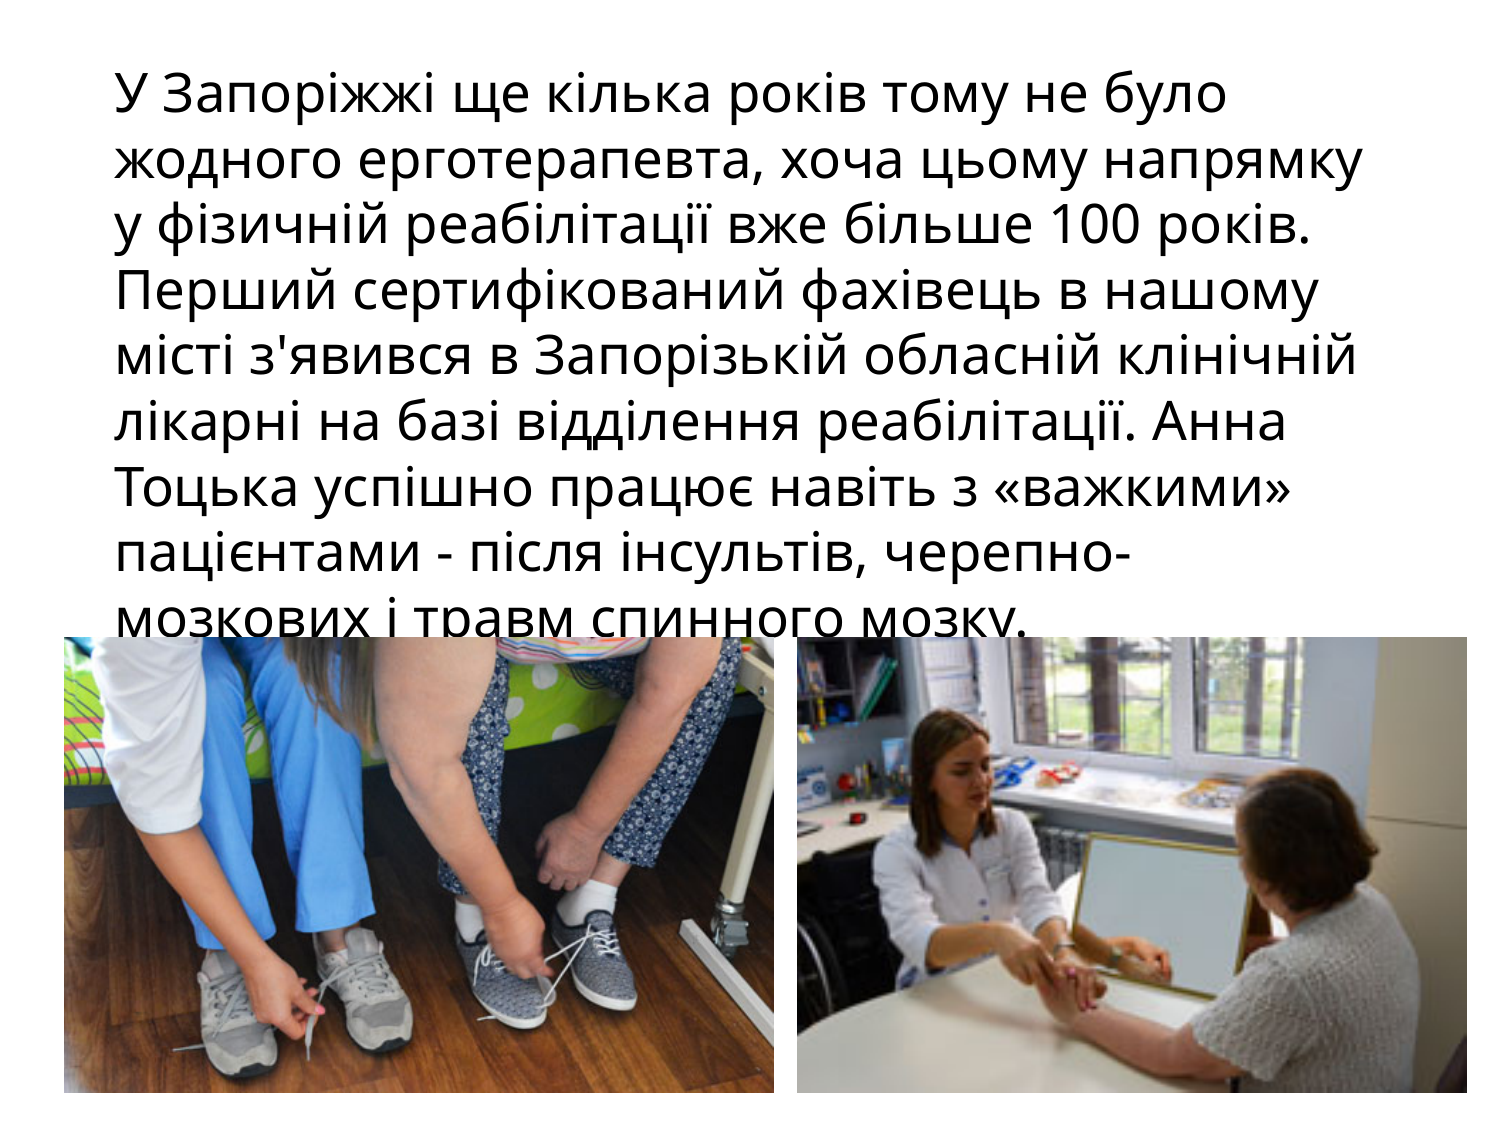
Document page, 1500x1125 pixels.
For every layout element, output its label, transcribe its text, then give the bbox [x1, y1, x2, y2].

picture [797, 637, 1467, 1093]
list У Запоріжжі ще кілька років тому не було жодного ерготерапевта, хоча цьому напрямку у фізичній реабілітації вже більше 100 років. Перший сертифікований фахівець в нашому місті з'явився в Запорізькій обласній клінічній лікарні на базі відділення реабілітації. Анна Тоцька успішно працює навіть з «важкими» пацієнтами - після інсультів, черепно-мозкових і травм спинного мозку. [88, 42, 1406, 669]
picture [64, 637, 774, 1093]
